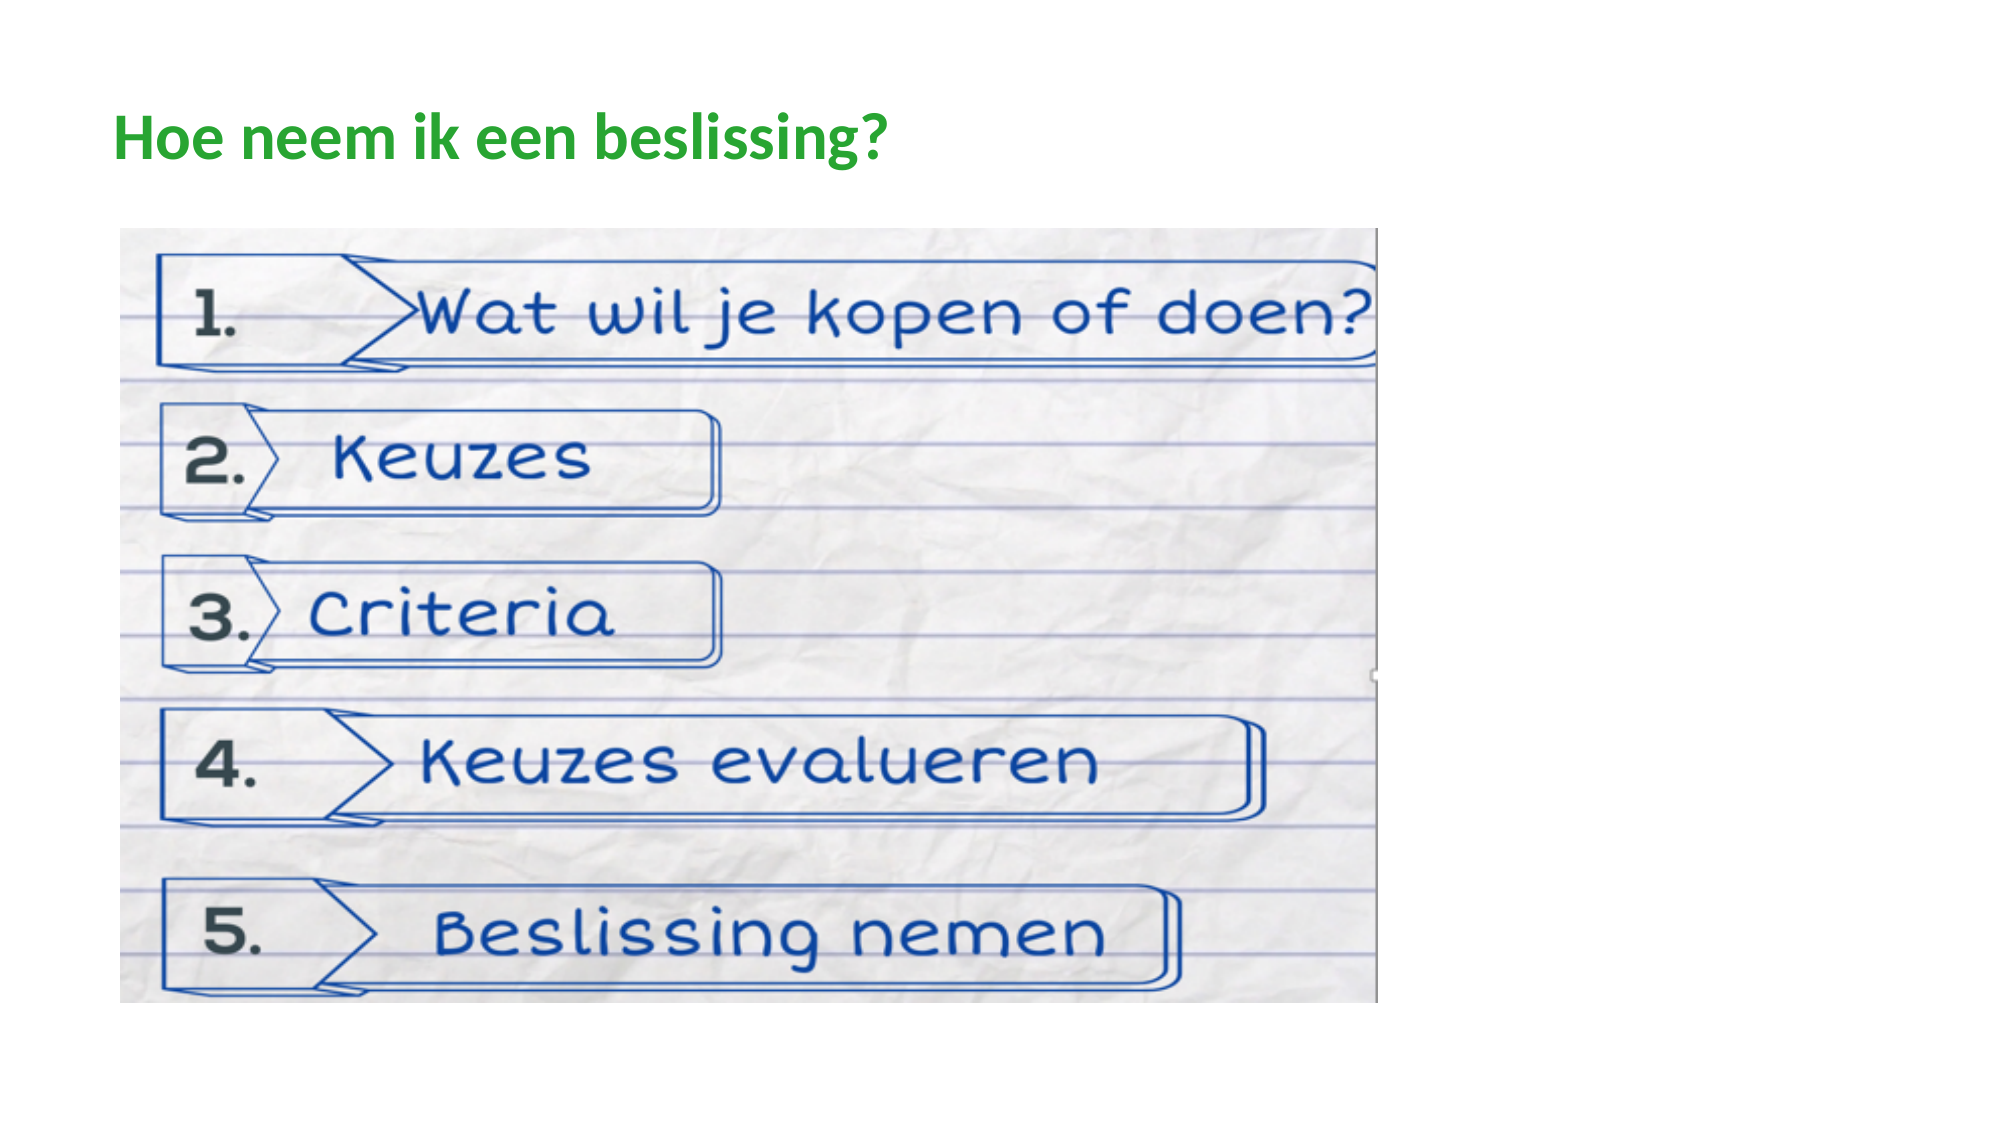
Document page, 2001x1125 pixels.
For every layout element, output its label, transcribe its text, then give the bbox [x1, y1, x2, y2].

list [120, 228, 1378, 1003]
text_box Hoe neem ik een beslissing? [114, 101, 1787, 987]
